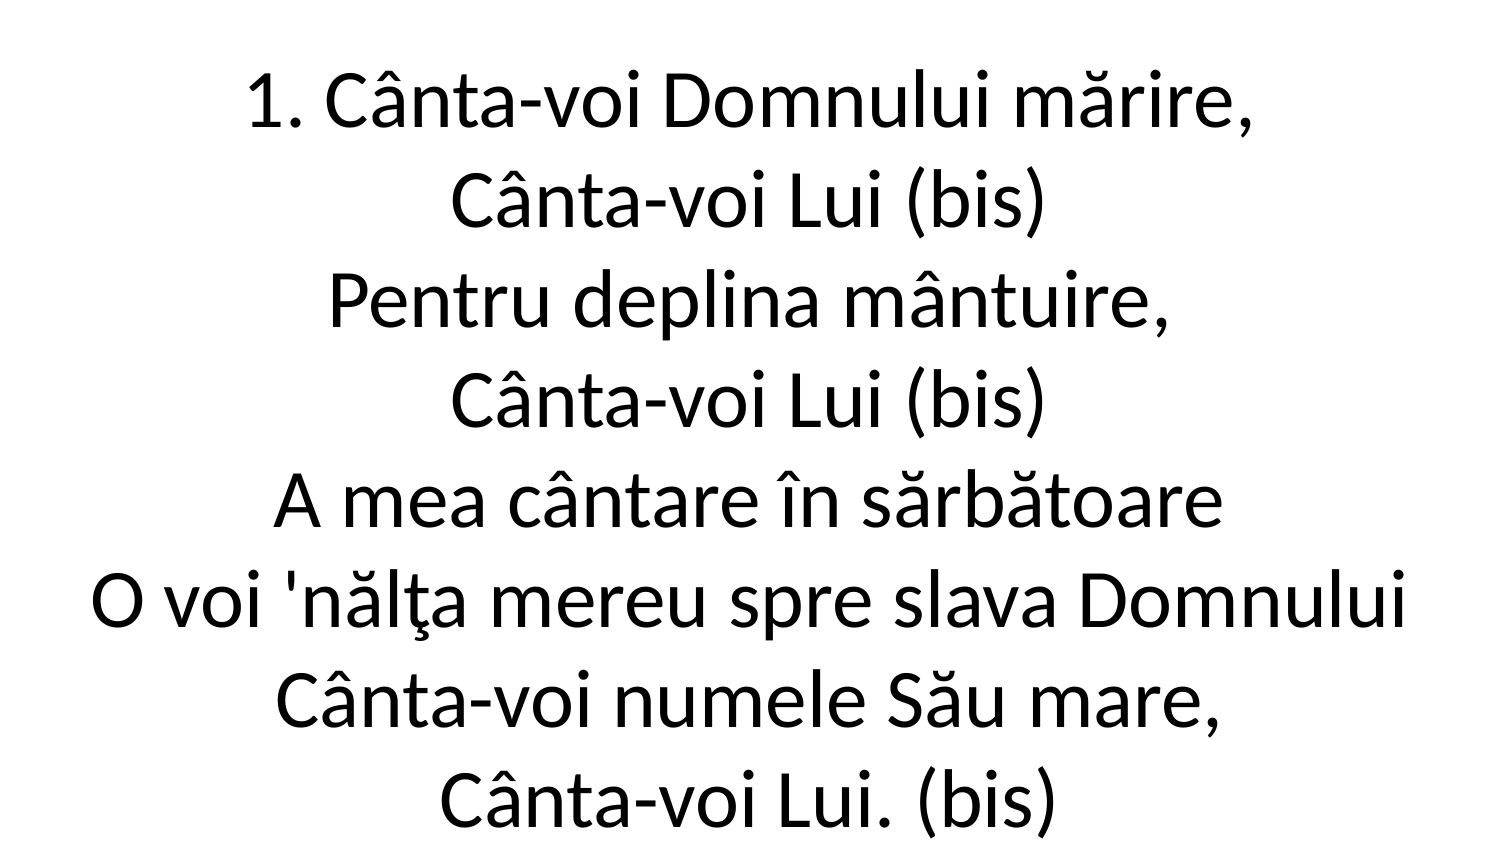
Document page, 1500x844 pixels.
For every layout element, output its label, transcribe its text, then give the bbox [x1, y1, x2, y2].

text_box 1. Cânta-voi Domnului mărire, Cânta-voi Lui (bis) Pentru deplina mântuire, Cânta-voi Lui (bis) A mea cântare în sărbătoare O voi 'nălţa mereu spre slava Domnului Cânta-voi numele Său mare, Cânta-voi Lui. (bis) [75, 0, 1425, 844]
